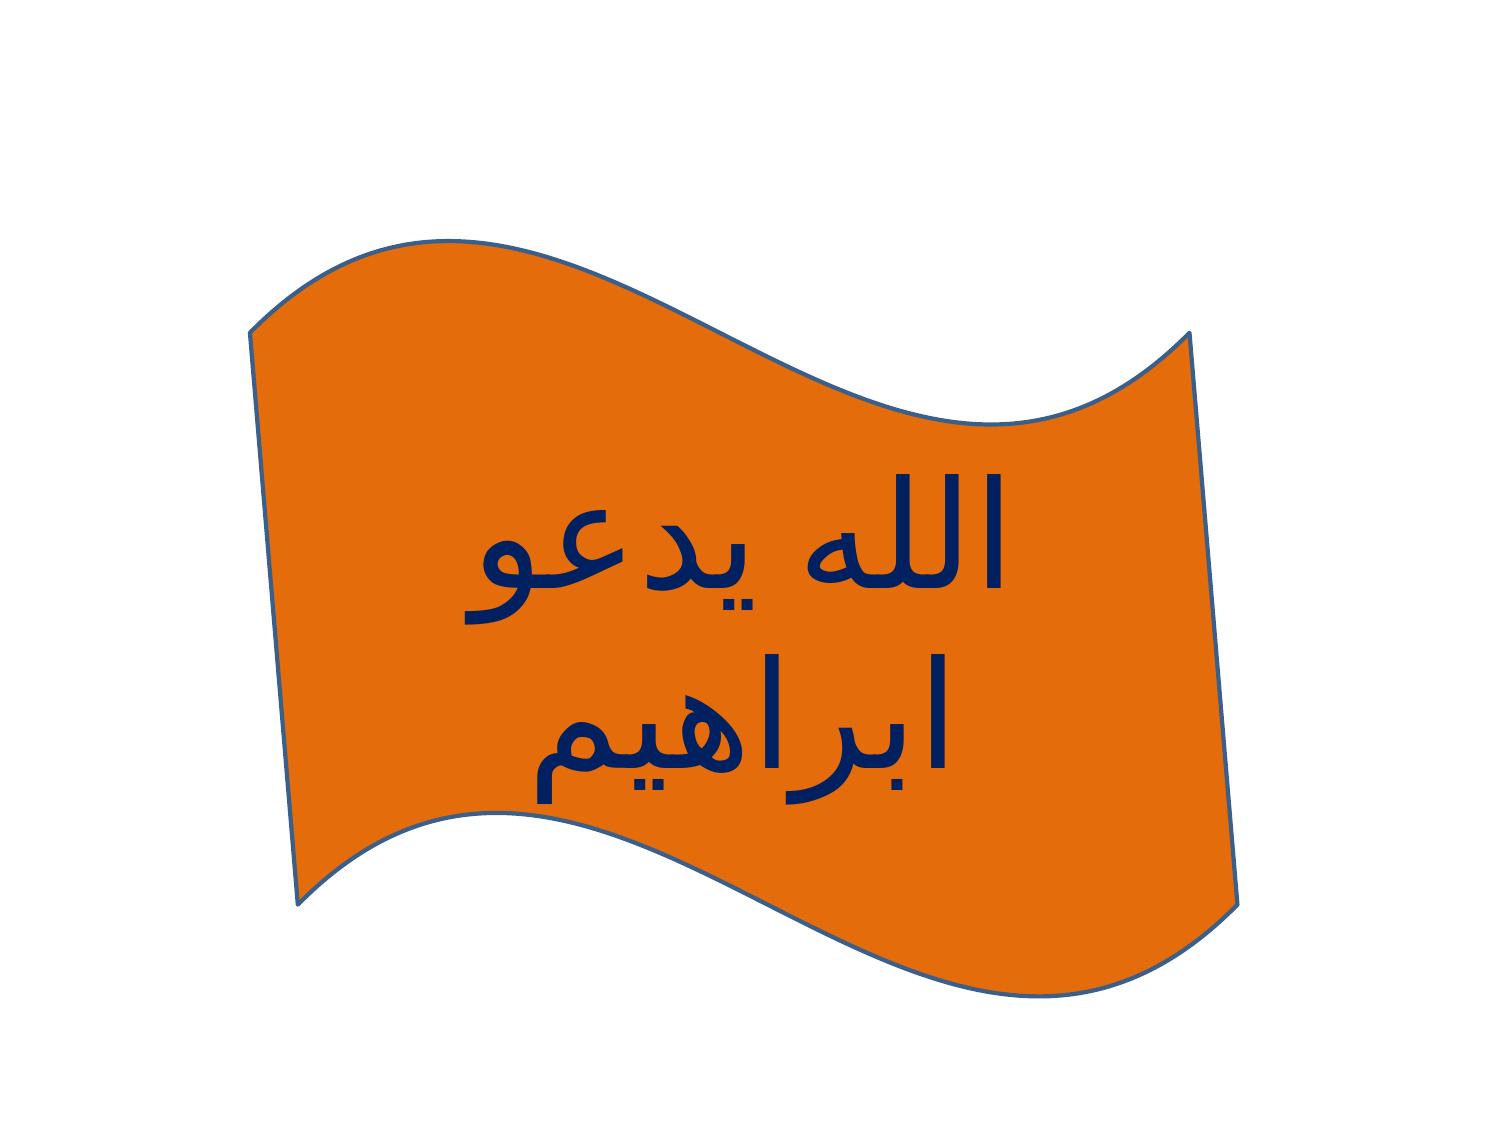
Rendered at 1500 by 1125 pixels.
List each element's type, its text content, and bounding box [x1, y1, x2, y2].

text_box الله يدعو ابراهيم [247, 238, 1240, 999]
